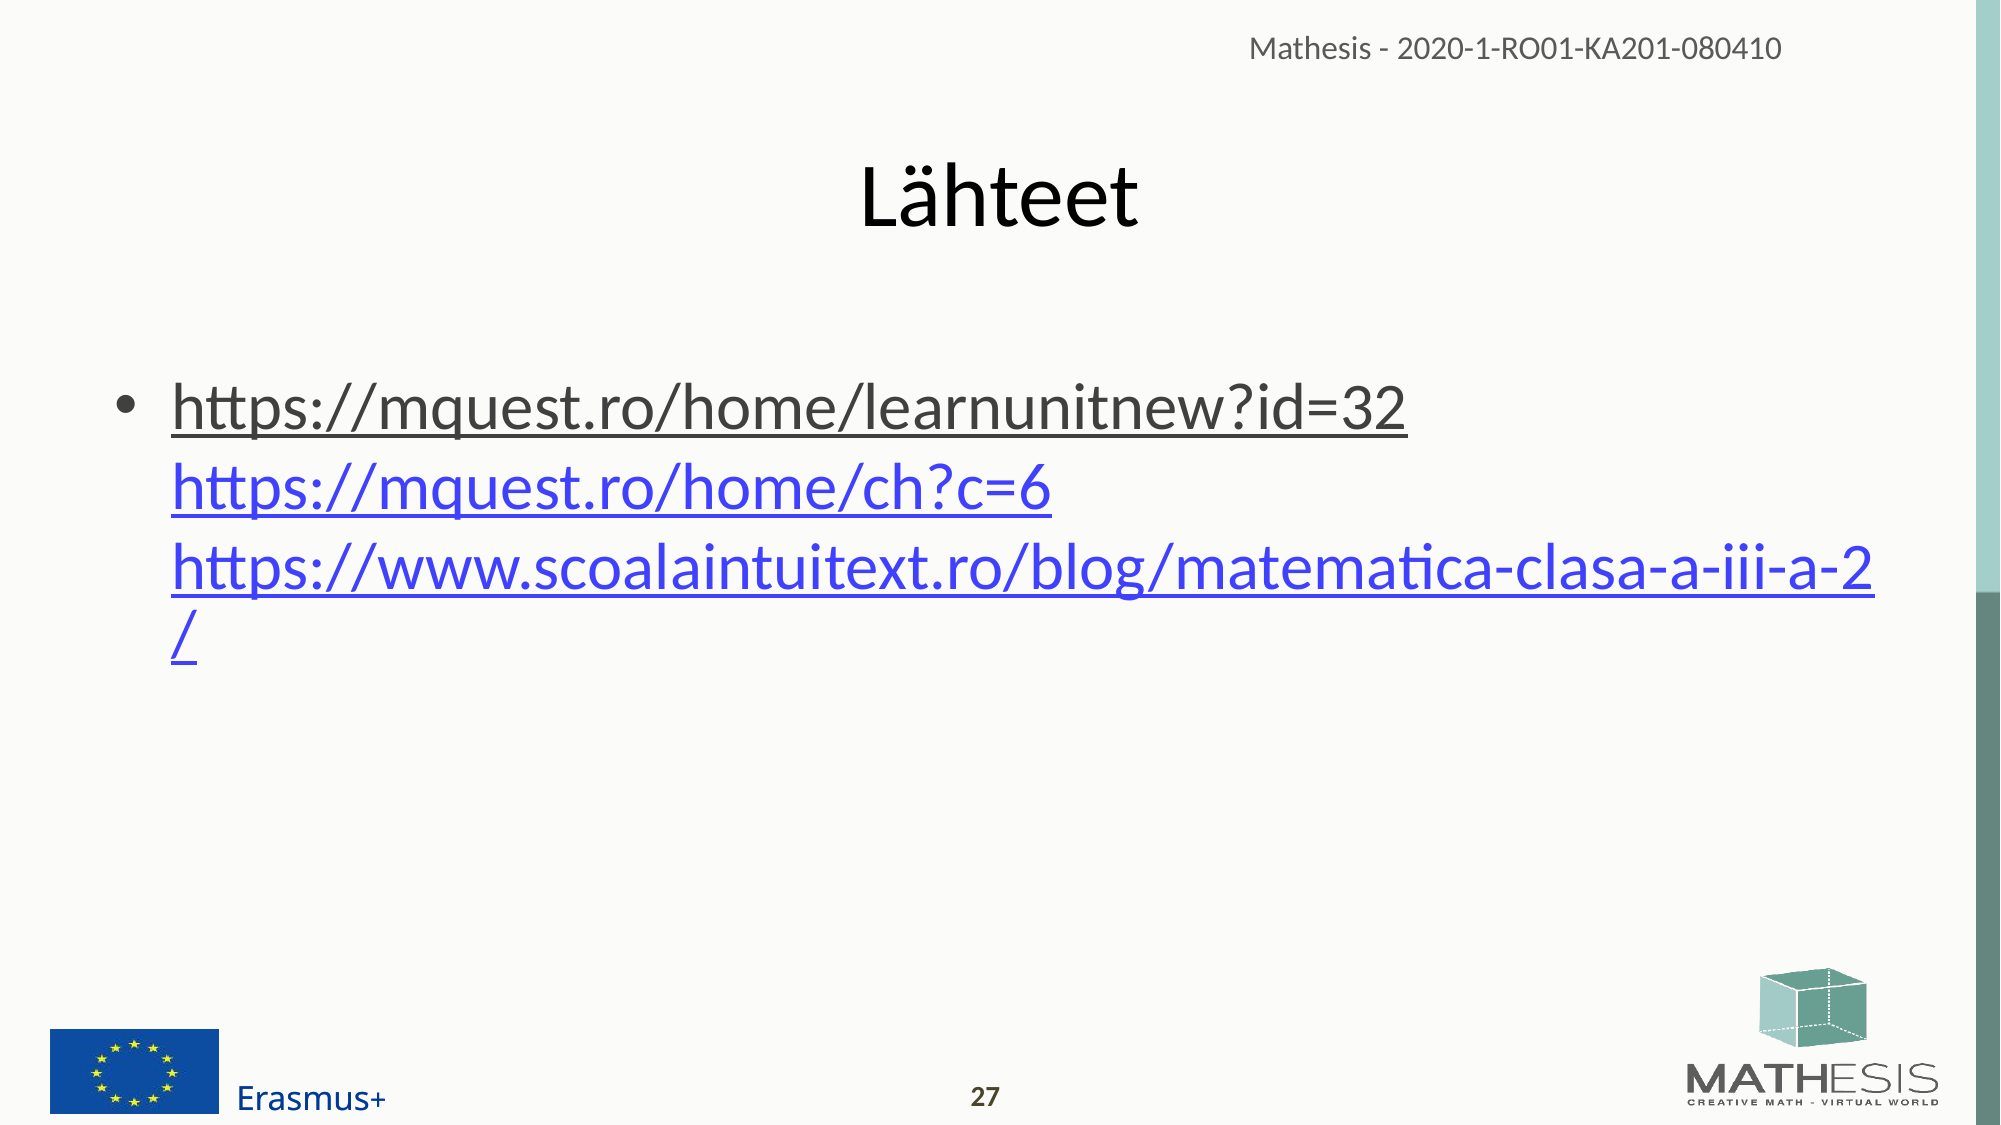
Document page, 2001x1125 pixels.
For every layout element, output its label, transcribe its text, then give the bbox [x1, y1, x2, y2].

picture [50, 1029, 219, 1114]
title Lähteet [324, 127, 1675, 262]
list https://mquest.ro/home/learnunitnew?id=32 https://mquest.ro/home/ch?c=6 https://www.scoalaintuitext.ro/blog/matematica-clasa-a-iii-a-2/ [99, 262, 1900, 1005]
